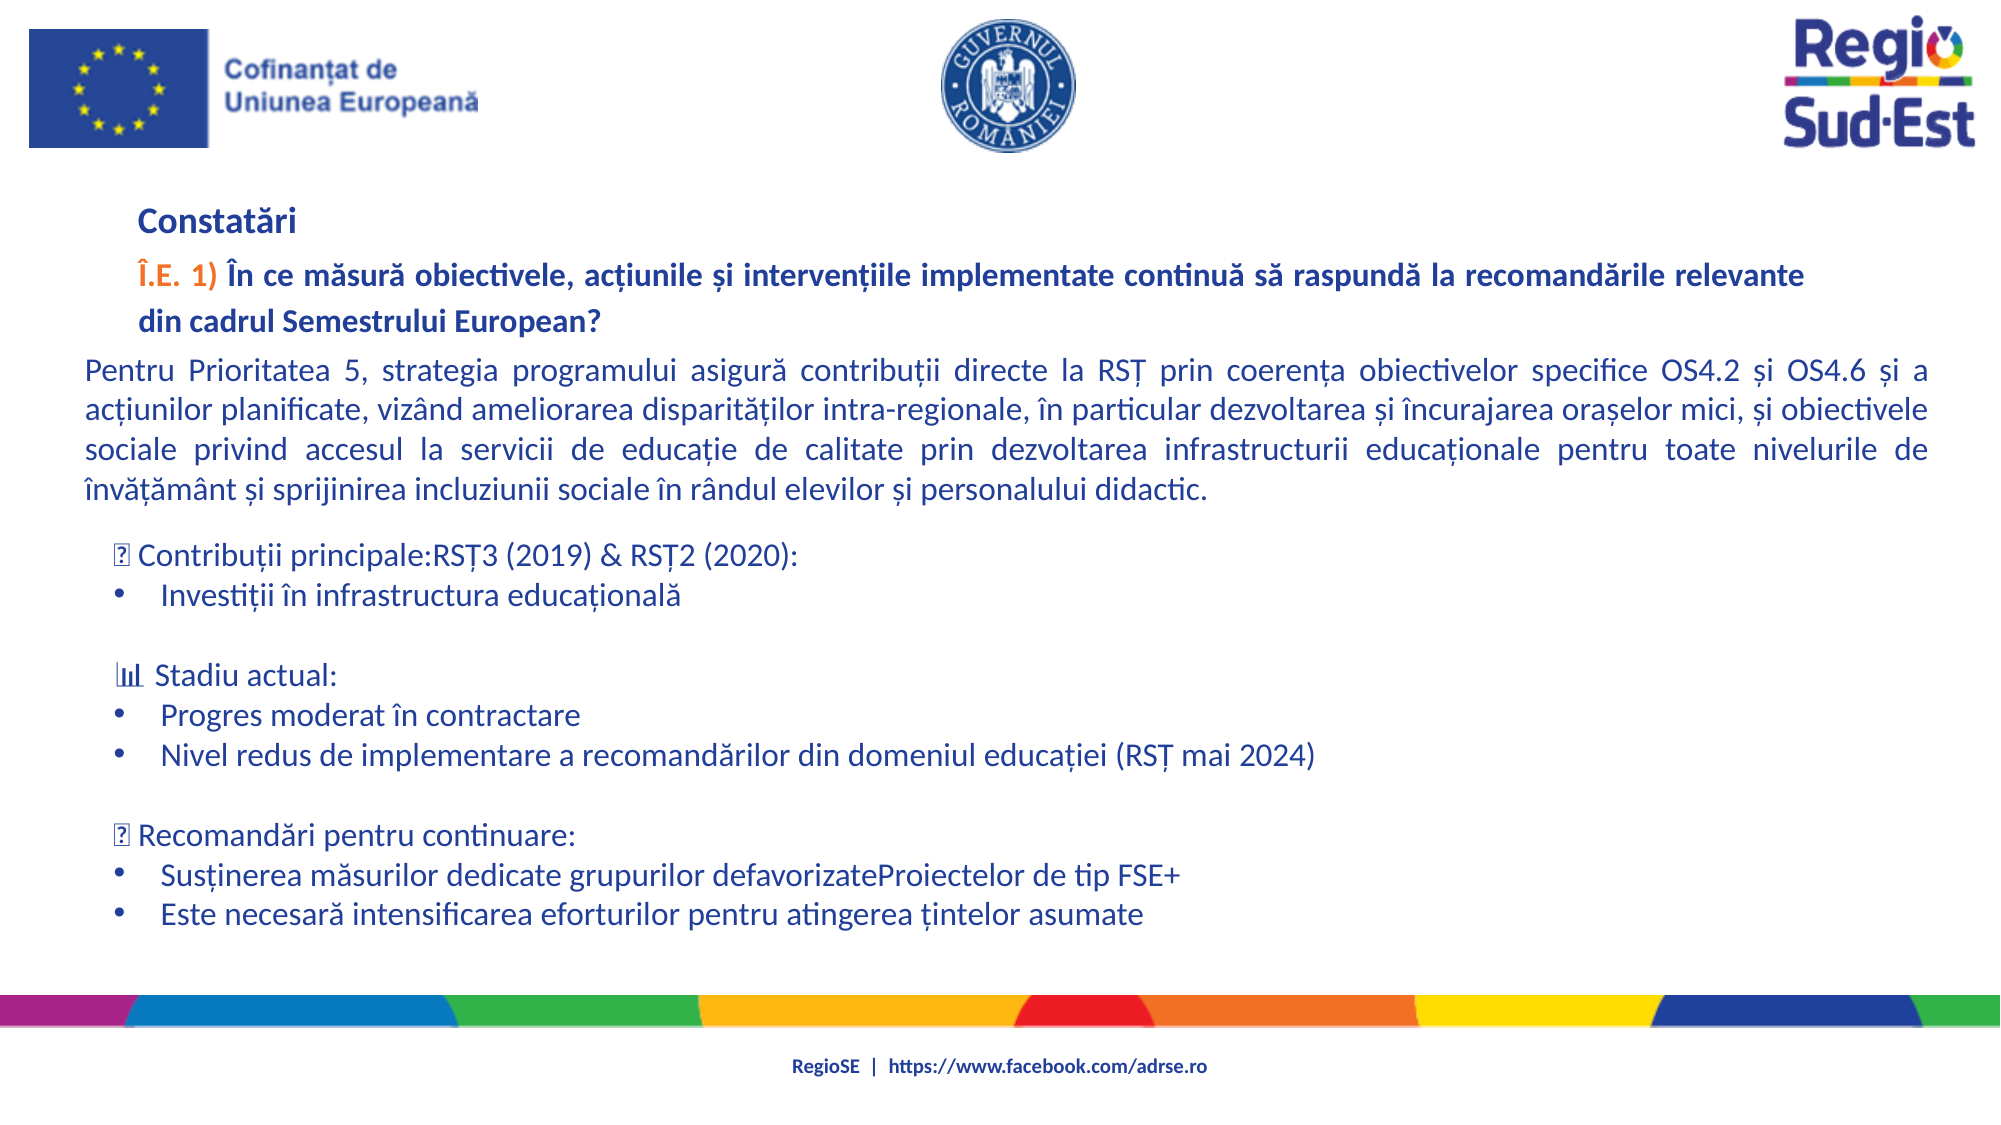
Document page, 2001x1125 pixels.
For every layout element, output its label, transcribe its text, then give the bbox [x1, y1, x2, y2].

text_box RegioSE | https://www.facebook.com/adrse.ro [776, 1029, 1223, 1085]
text_box Constatări [123, 188, 1223, 240]
picture [941, 19, 1076, 153]
picture [28, 28, 478, 148]
text_box Pentru Prioritatea 5, strategia programului asigură contribuții directe la RSȚ prin coerența obiectivelor specifice OS4.2 și OS4.6 și a acțiunilor planificate, vizând ameliorarea disparităților intra-regionale, în particular dezvoltarea și încurajarea orașelor mici, și obiectivele sociale privind accesul la servicii de educație de calitate prin dezvoltarea infrastructurii educaționale pentru toate nivelurile de învățământ și sprijinirea incluziunii sociale în rândul elevilor și personalului didactic. [70, 340, 1947, 515]
text_box 📌 Contribuții principale:RSȚ3 (2019) & RSȚ2 (2020): Investiții în infrastructura educațională 📊 Stadiu actual: Progres moderat în contractare Nivel redus de implementare a recomandărilor din domeniul educației (RSȚ mai 2024) 🎯 Recomandări pentru continuare: Susținerea măsurilor dedicate grupurilor defavorizateProiectelor de tip FSE+ Este necesară intensificarea eforturilor pentru atingerea țintelor asumate [99, 525, 1823, 940]
text_box Î.E. 1) În ce măsură obiectivele, acțiunile și intervențiile implementate continuă să raspundă la recomandările relevante din cadrul Semestrului European? [123, 240, 1823, 301]
picture [1759, 0, 2000, 220]
picture [0, 995, 2000, 1029]
